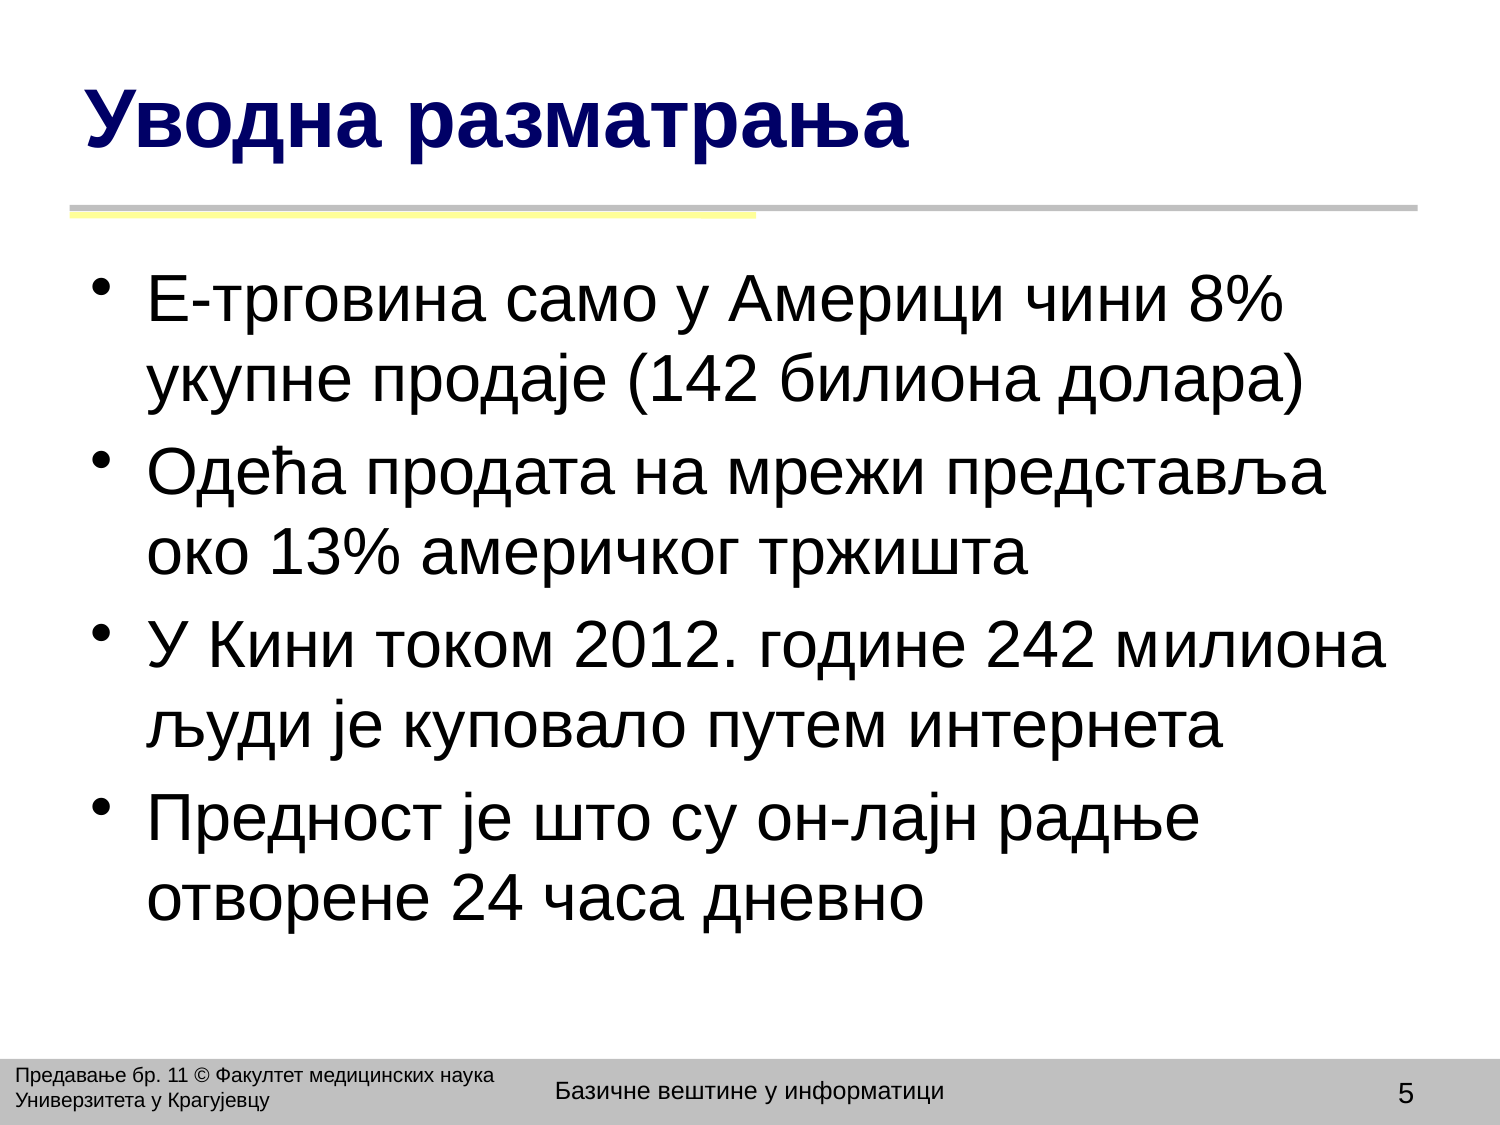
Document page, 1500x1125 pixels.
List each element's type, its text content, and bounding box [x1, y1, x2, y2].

list Е-трговина само у Америци чини 8% укупне продаје (142 билиона долара) Одећа продата на мрежи представља око 13% америчког тржишта У Кини током 2012. године 242 милиона људи је куповало путем интернета Предност је што су он-лајн радње отворене 24 часа дневно [74, 246, 1426, 1023]
slide_number 5 [1079, 1066, 1430, 1125]
title Уводна разматрања [69, 19, 1426, 208]
slide_number Предавање бр. 11 © Факултет медицинских наука Универзитета у Крагујевцу [0, 1053, 621, 1108]
footer Базичне вештине у информатици [512, 1066, 988, 1125]
